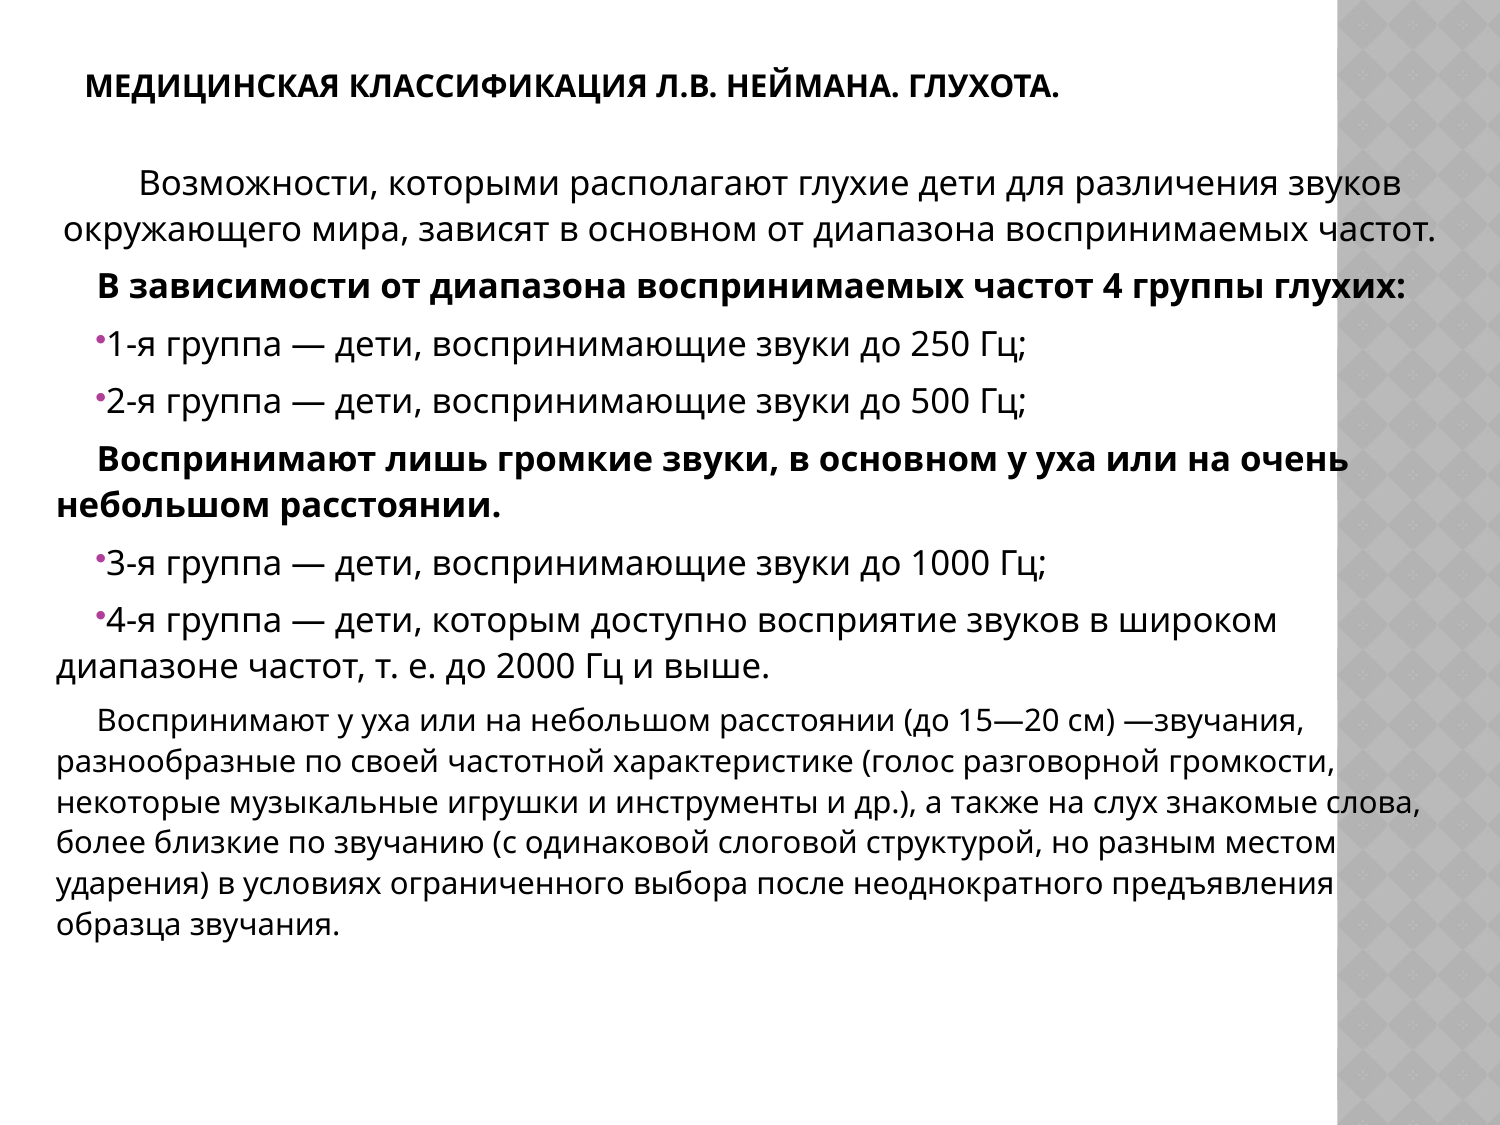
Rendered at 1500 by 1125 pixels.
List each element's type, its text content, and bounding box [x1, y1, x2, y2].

list Возможности, которыми располагают глухие дети для различения звуков окружающего мира, зависят в основном от диапазона воспринимаемых частот. В зависимости от диапазона воспринимаемых частот 4 группы глухих: 1-я группа — дети, воспринимающие звуки до 250 Гц; 2-я группа — дети, воспринимающие звуки до 500 Гц; Воспринимают лишь громкие звуки, в основном у уха или на очень небольшом расстоянии. 3-я группа — дети, воспринимающие звуки до 1000 Гц; 4-я группа — дети, которым доступно восприятие звуков в широком диапазоне частот, т. е. до 2000 Гц и выше. Воспринимают у уха или на небольшом расстоянии (до 15—20 см) —звучания, разнообразные по своей частотной характеристике (голос разговорной громкости, некоторые музыкальные игрушки и инструменты и др.), а также на слух знакомые слова, более близкие по звучанию (с одинаковой слоговой структурой, но разным местом ударения) в условиях ограниченного выбора после неоднократного предъявления образца звучания. [41, 148, 1459, 1000]
title Медицинская классификация Л.В. Неймана. Глухота. [76, 31, 1427, 111]
